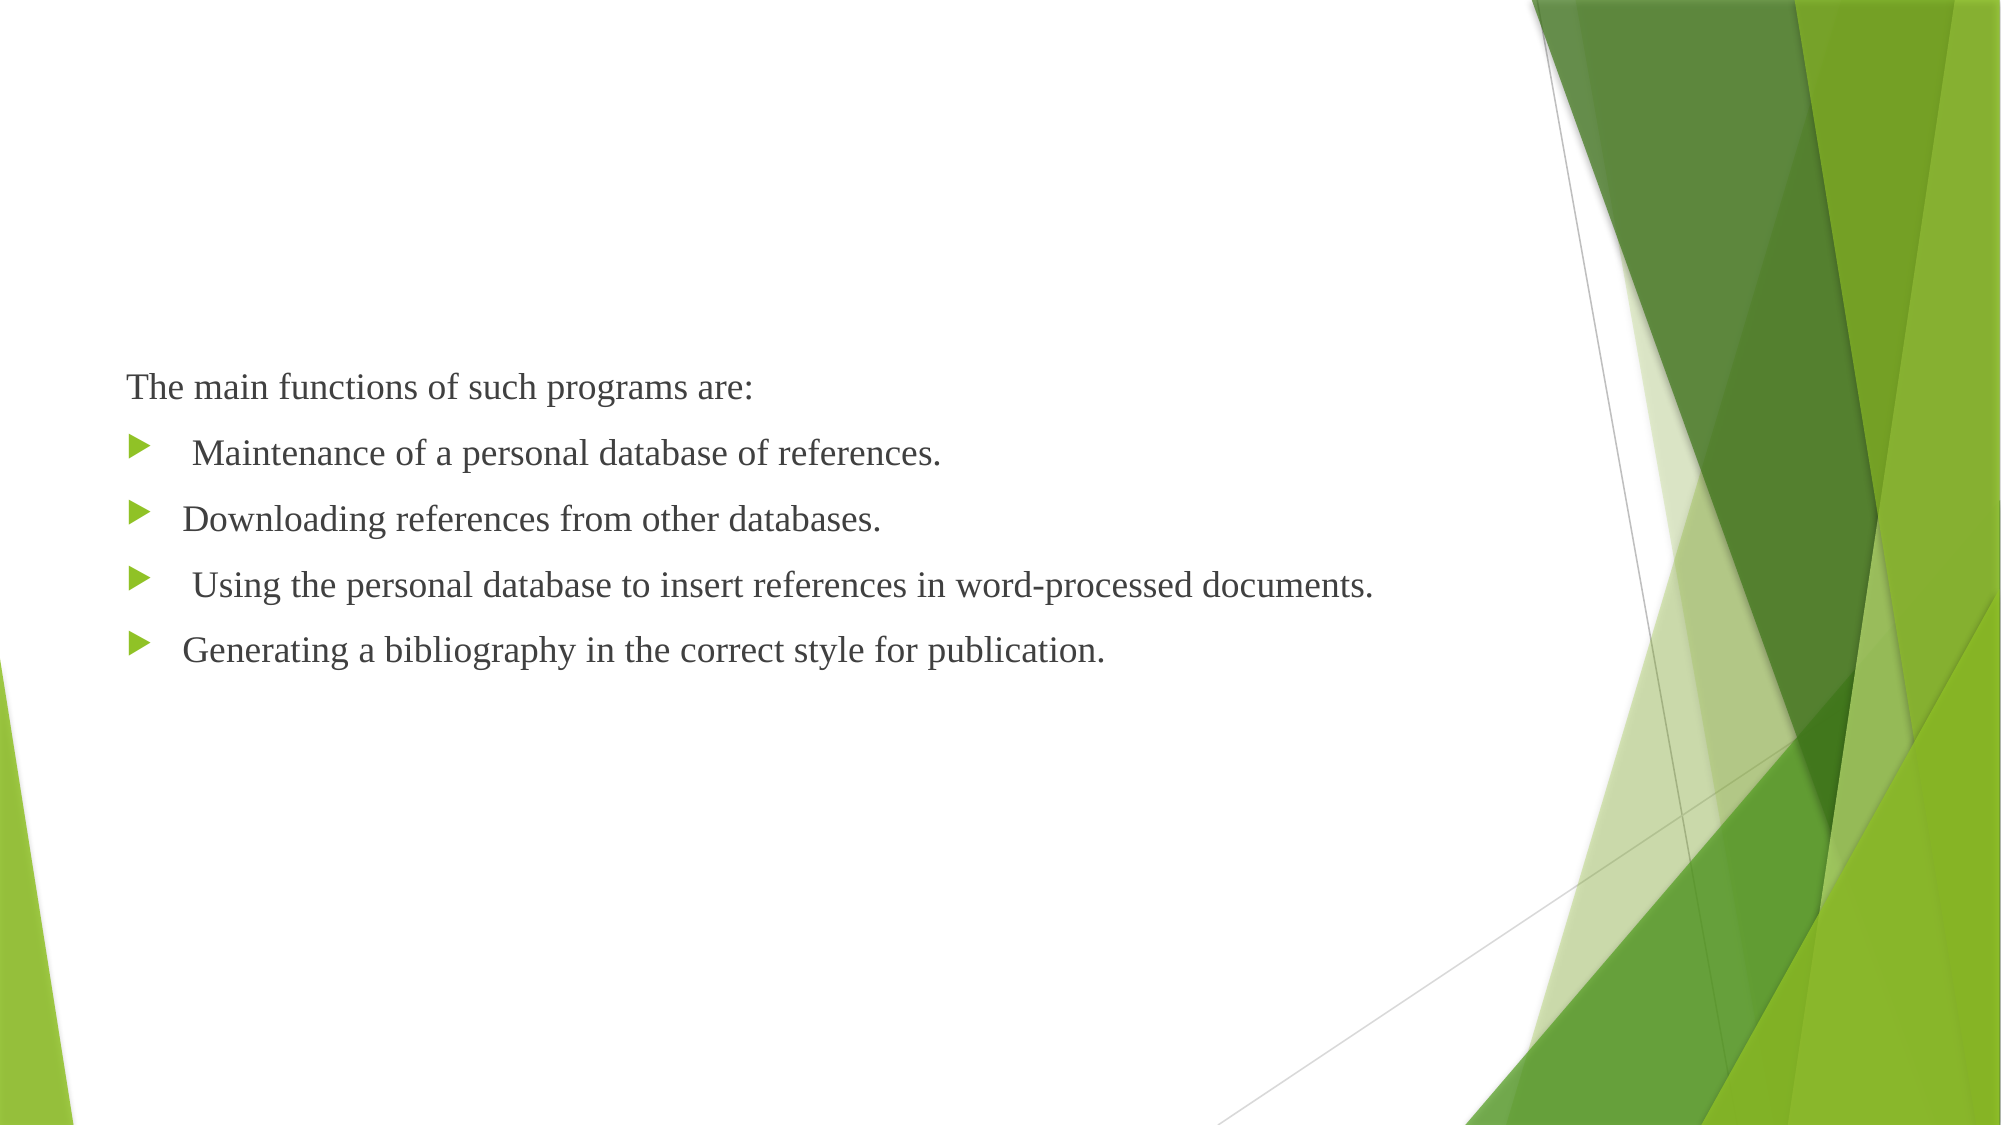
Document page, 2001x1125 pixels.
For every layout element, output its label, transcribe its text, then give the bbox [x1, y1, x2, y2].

list The main functions of such programs are: Maintenance of a personal database of references. Downloading references from other databases. Using the personal database to insert references in word-processed documents. Generating a bibliography in the correct style for publication. [111, 354, 1522, 992]
